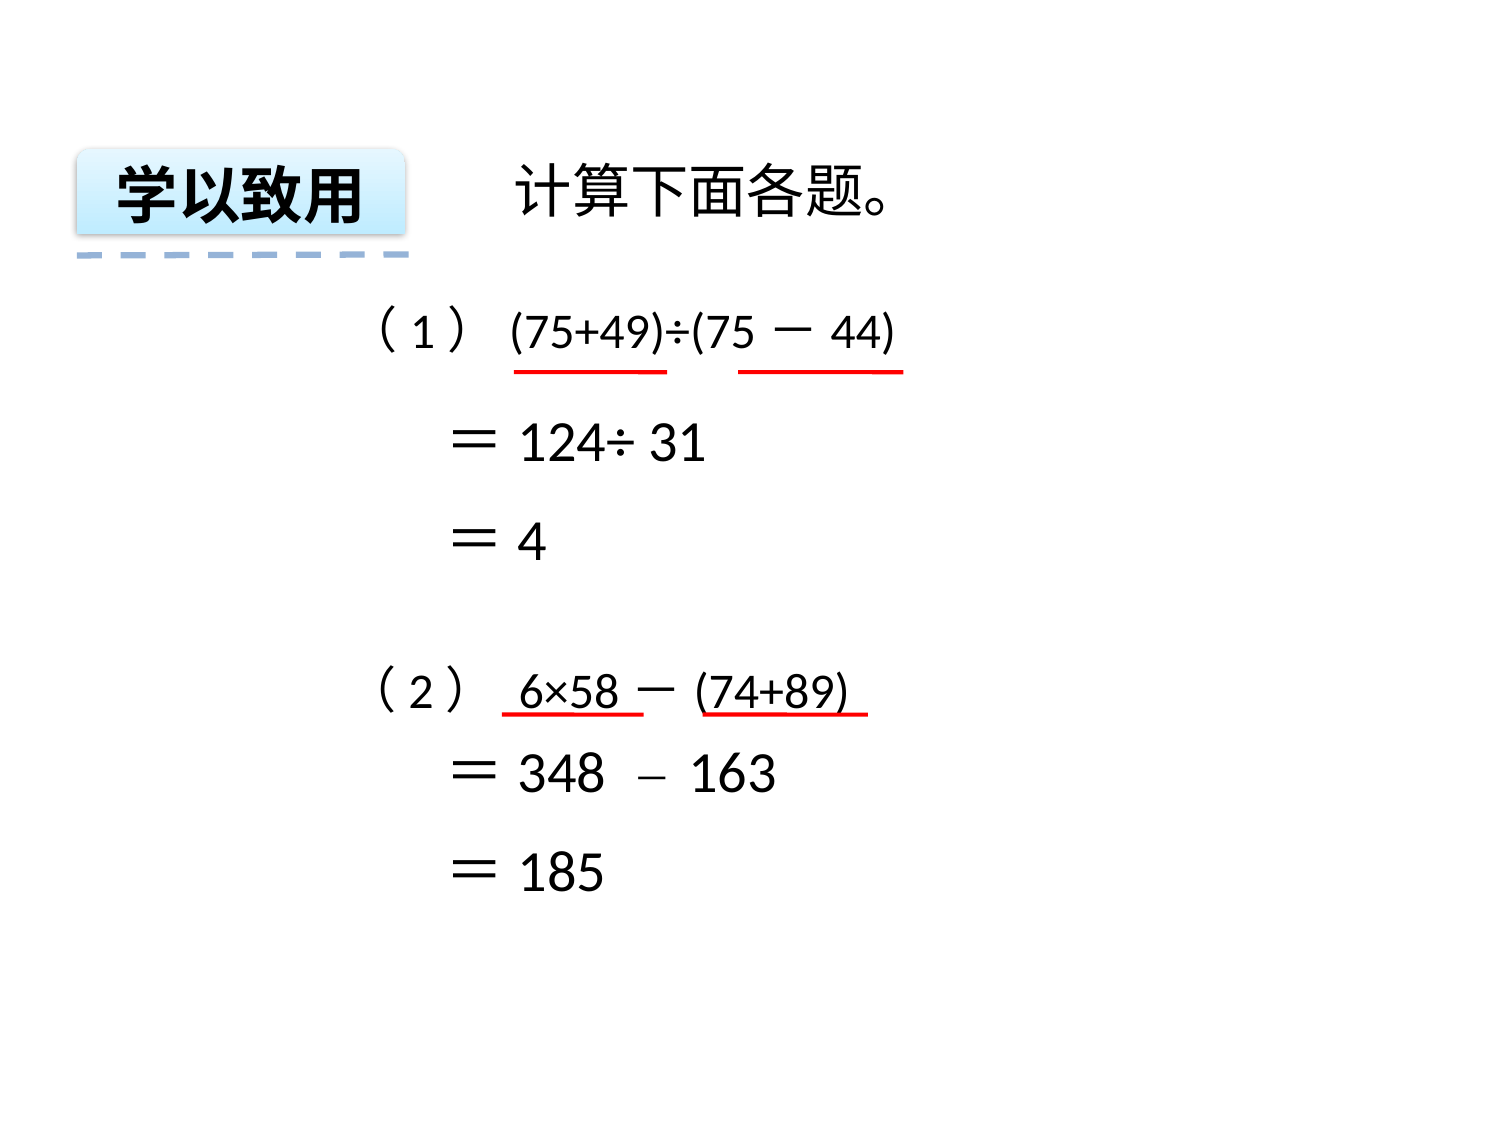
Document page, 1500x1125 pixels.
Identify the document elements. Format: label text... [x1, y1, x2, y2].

text_box ＝348 － 163 ＝185 [430, 726, 1081, 911]
text_box （1）(75+49)÷(75－44) [147, 265, 1036, 371]
text_box 计算下面各题。 [499, 146, 937, 232]
text_box 学以致用 [76, 148, 406, 235]
text_box （2） 6×58－(74+89) [146, 625, 1211, 731]
text_box ＝124÷ 31 ＝4 [430, 395, 1081, 580]
